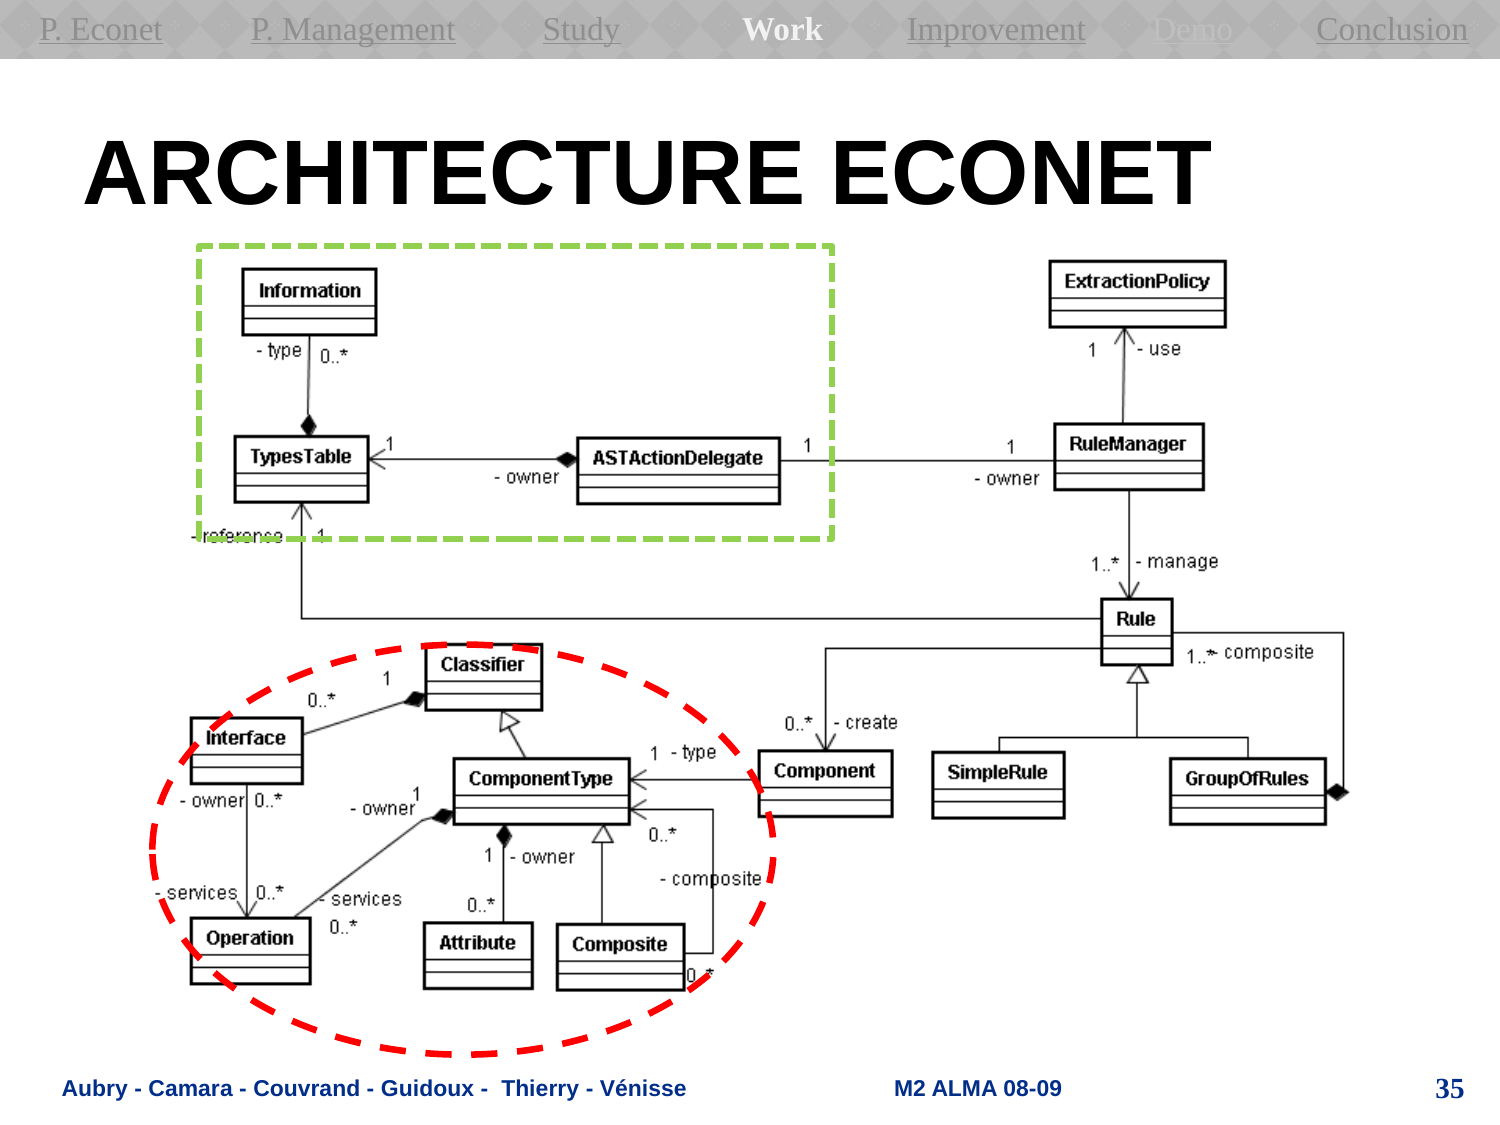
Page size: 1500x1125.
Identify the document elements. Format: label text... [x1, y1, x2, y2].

text_box [277, 1014, 656, 1058]
slide_number 35 [1368, 1066, 1465, 1104]
footer Aubry - Camara - Couvrand - Guidoux - Thierry - Vénisse M2 ALMA 08-09 [46, 1066, 1231, 1102]
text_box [22, 0, 1486, 56]
title Architecture Econet [75, 105, 1263, 223]
picture [140, 245, 1393, 1006]
